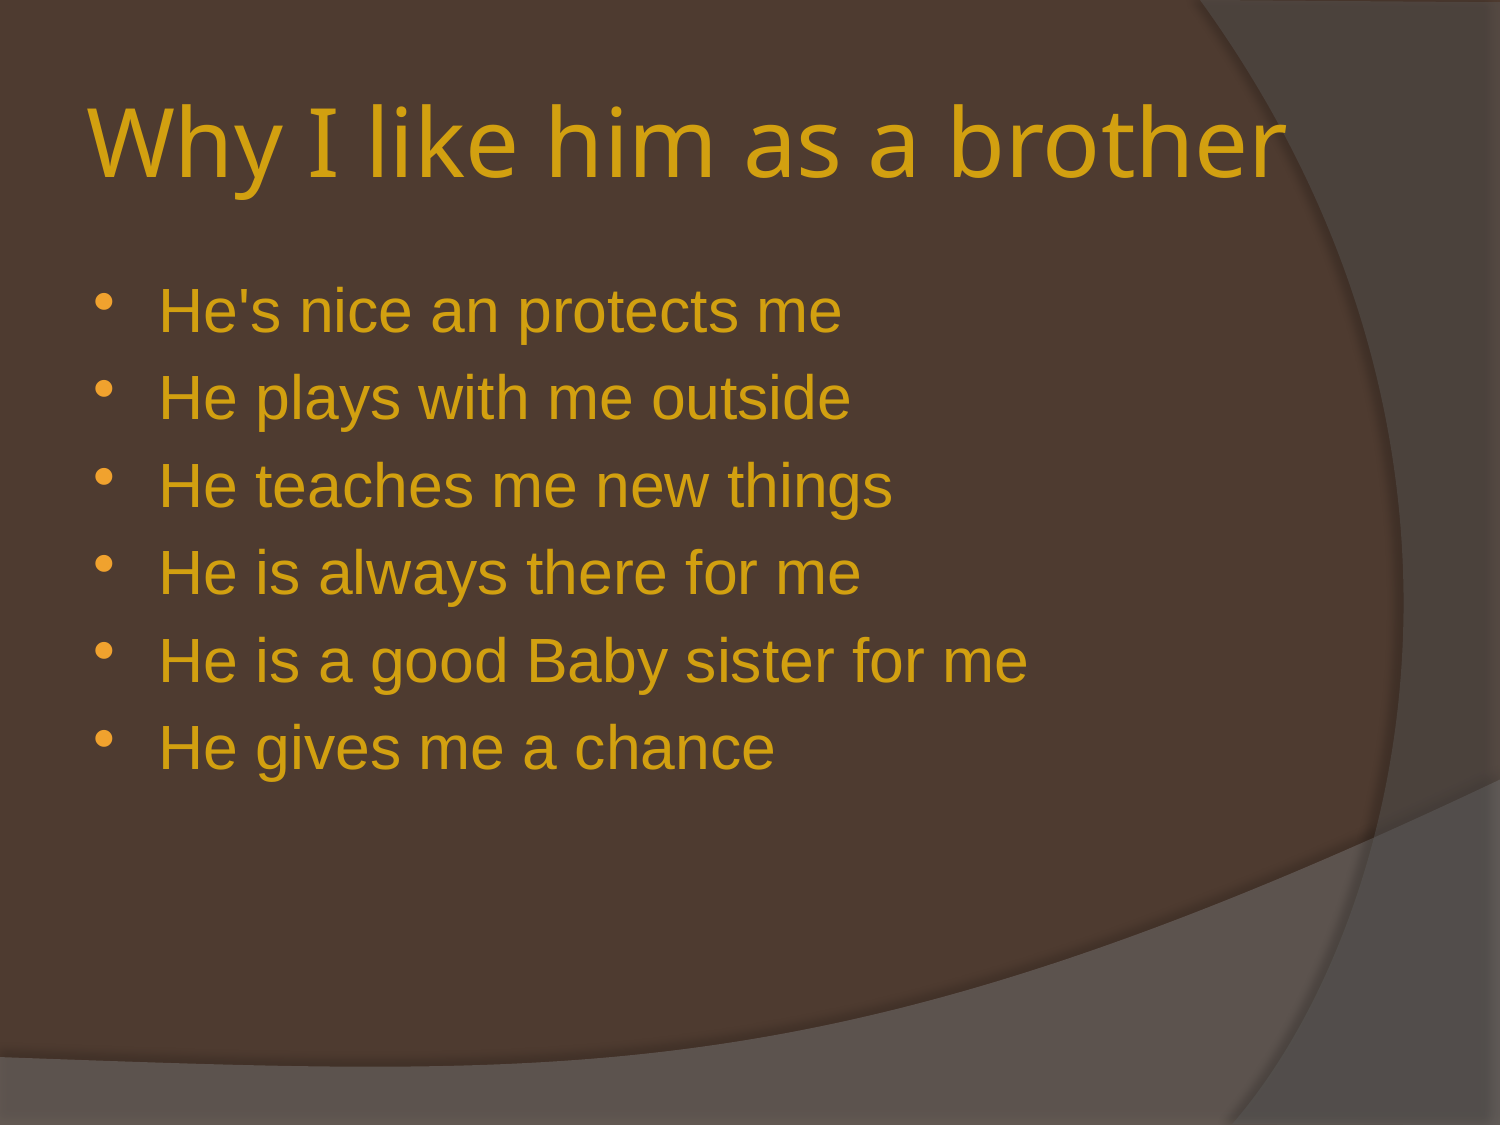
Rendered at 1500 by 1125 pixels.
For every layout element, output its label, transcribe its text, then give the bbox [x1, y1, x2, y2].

title Why I like him as a brother [75, 45, 1300, 233]
list He's nice an protects me He plays with me outside He teaches me new things He is always there for me He is a good Baby sister for me He gives me a chance [75, 262, 1300, 1005]
